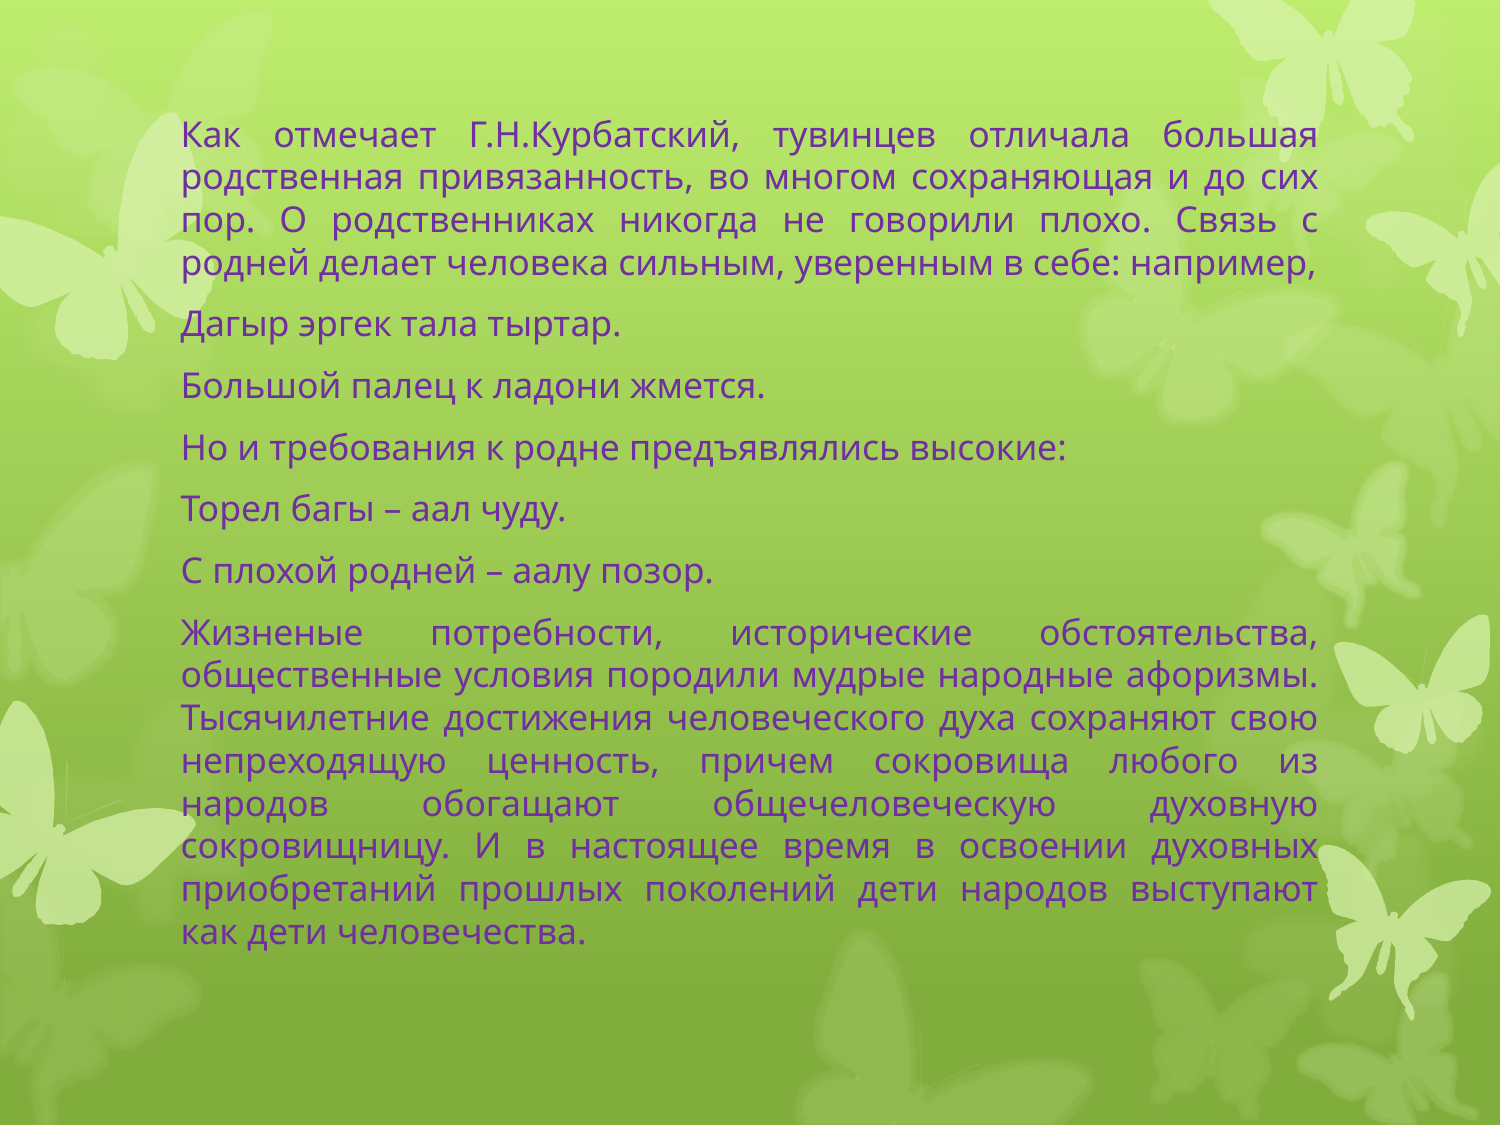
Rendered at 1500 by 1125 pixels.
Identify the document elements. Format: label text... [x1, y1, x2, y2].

list Как отмечает Г.Н.Курбатский, тувинцев отличала большая родственная привязанность, во многом сохраняющая и до сих пор. О родственниках никогда не говорили плохо. Связь с родней делает человека сильным, уверенным в себе: например, Дагыр эргек тала тыртар. Большой палец к ладони жмется. Но и требования к родне предъявлялись высокие: Торел багы – аал чуду. С плохой родней – аалу позор. Жизненые потребности, исторические обстоятельства, общественные условия породили мудрые народные афоризмы. Тысячилетние достижения человеческого духа сохраняют свою непреходящую ценность, причем сокровища любого из народов обогащают общечеловеческую духовную сокровищницу. И в настоящее время в освоении духовных приобретаний прошлых поколений дети народов выступают как дети человечества. [165, 101, 1335, 962]
